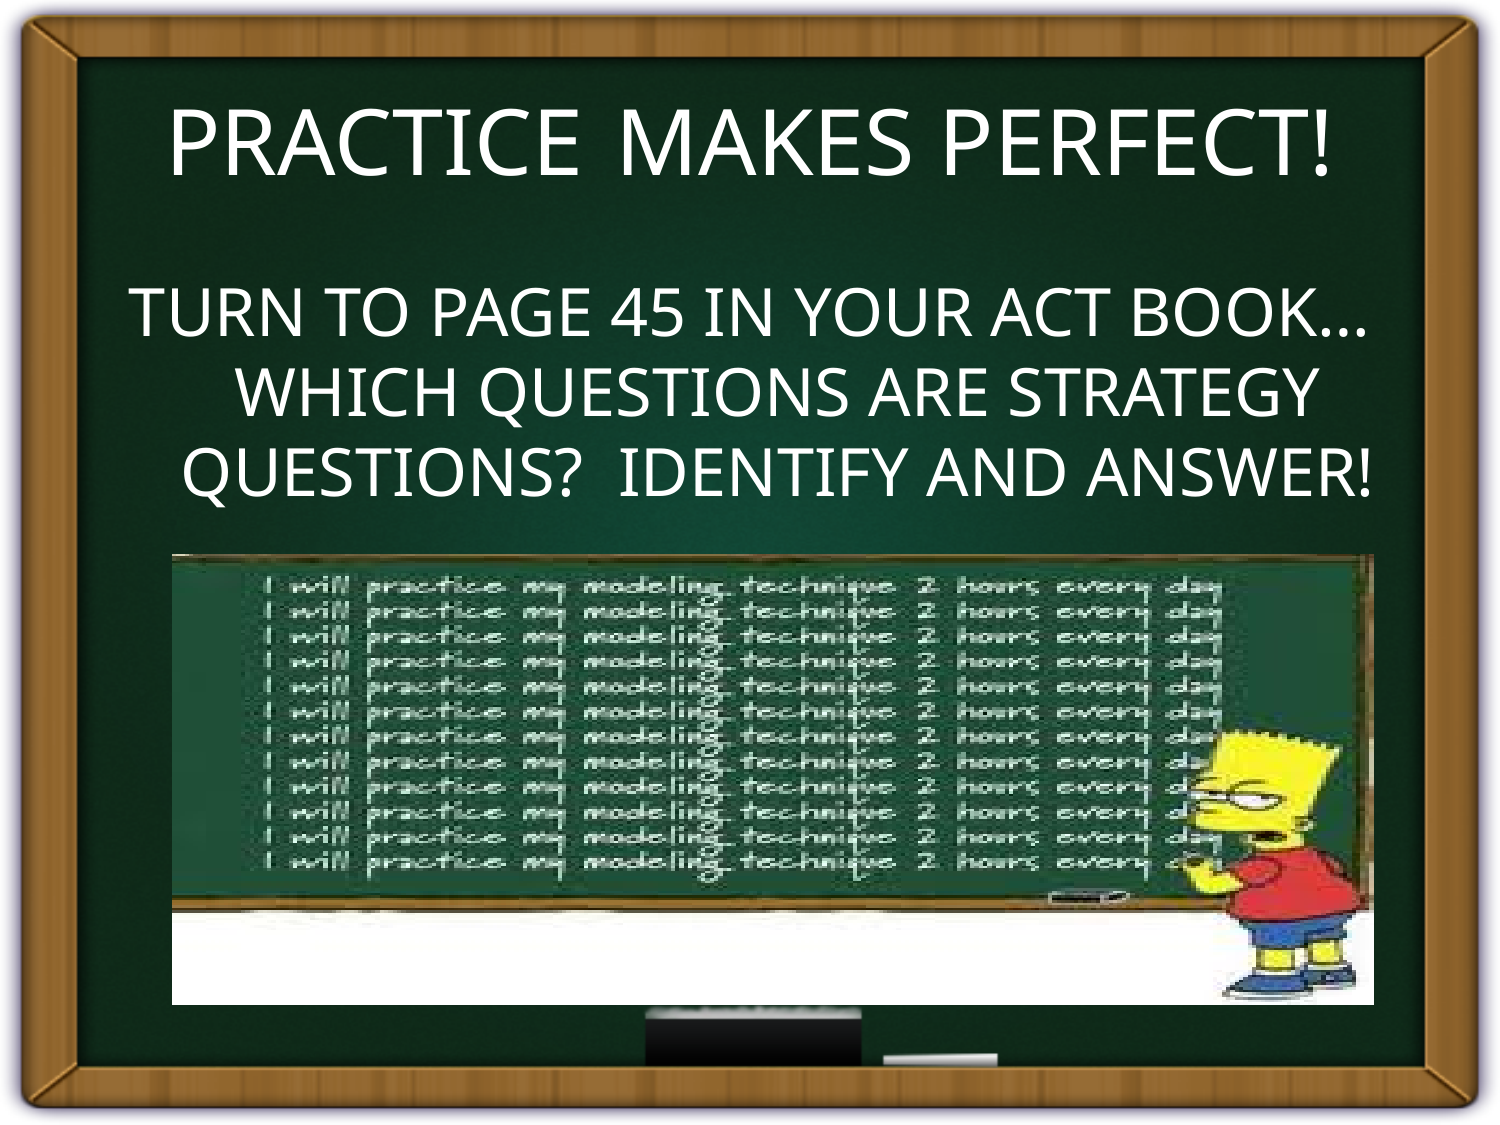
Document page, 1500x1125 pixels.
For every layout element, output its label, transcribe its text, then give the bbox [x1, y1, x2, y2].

picture [0, 0, 1500, 1125]
list TURN TO PAGE 45 IN YOUR ACT BOOK…WHICH QUESTIONS ARE STRATEGY QUESTIONS? IDENTIFY AND ANSWER! [75, 262, 1425, 1005]
title PRACTICE MAKES PERFECT! [75, 45, 1425, 233]
